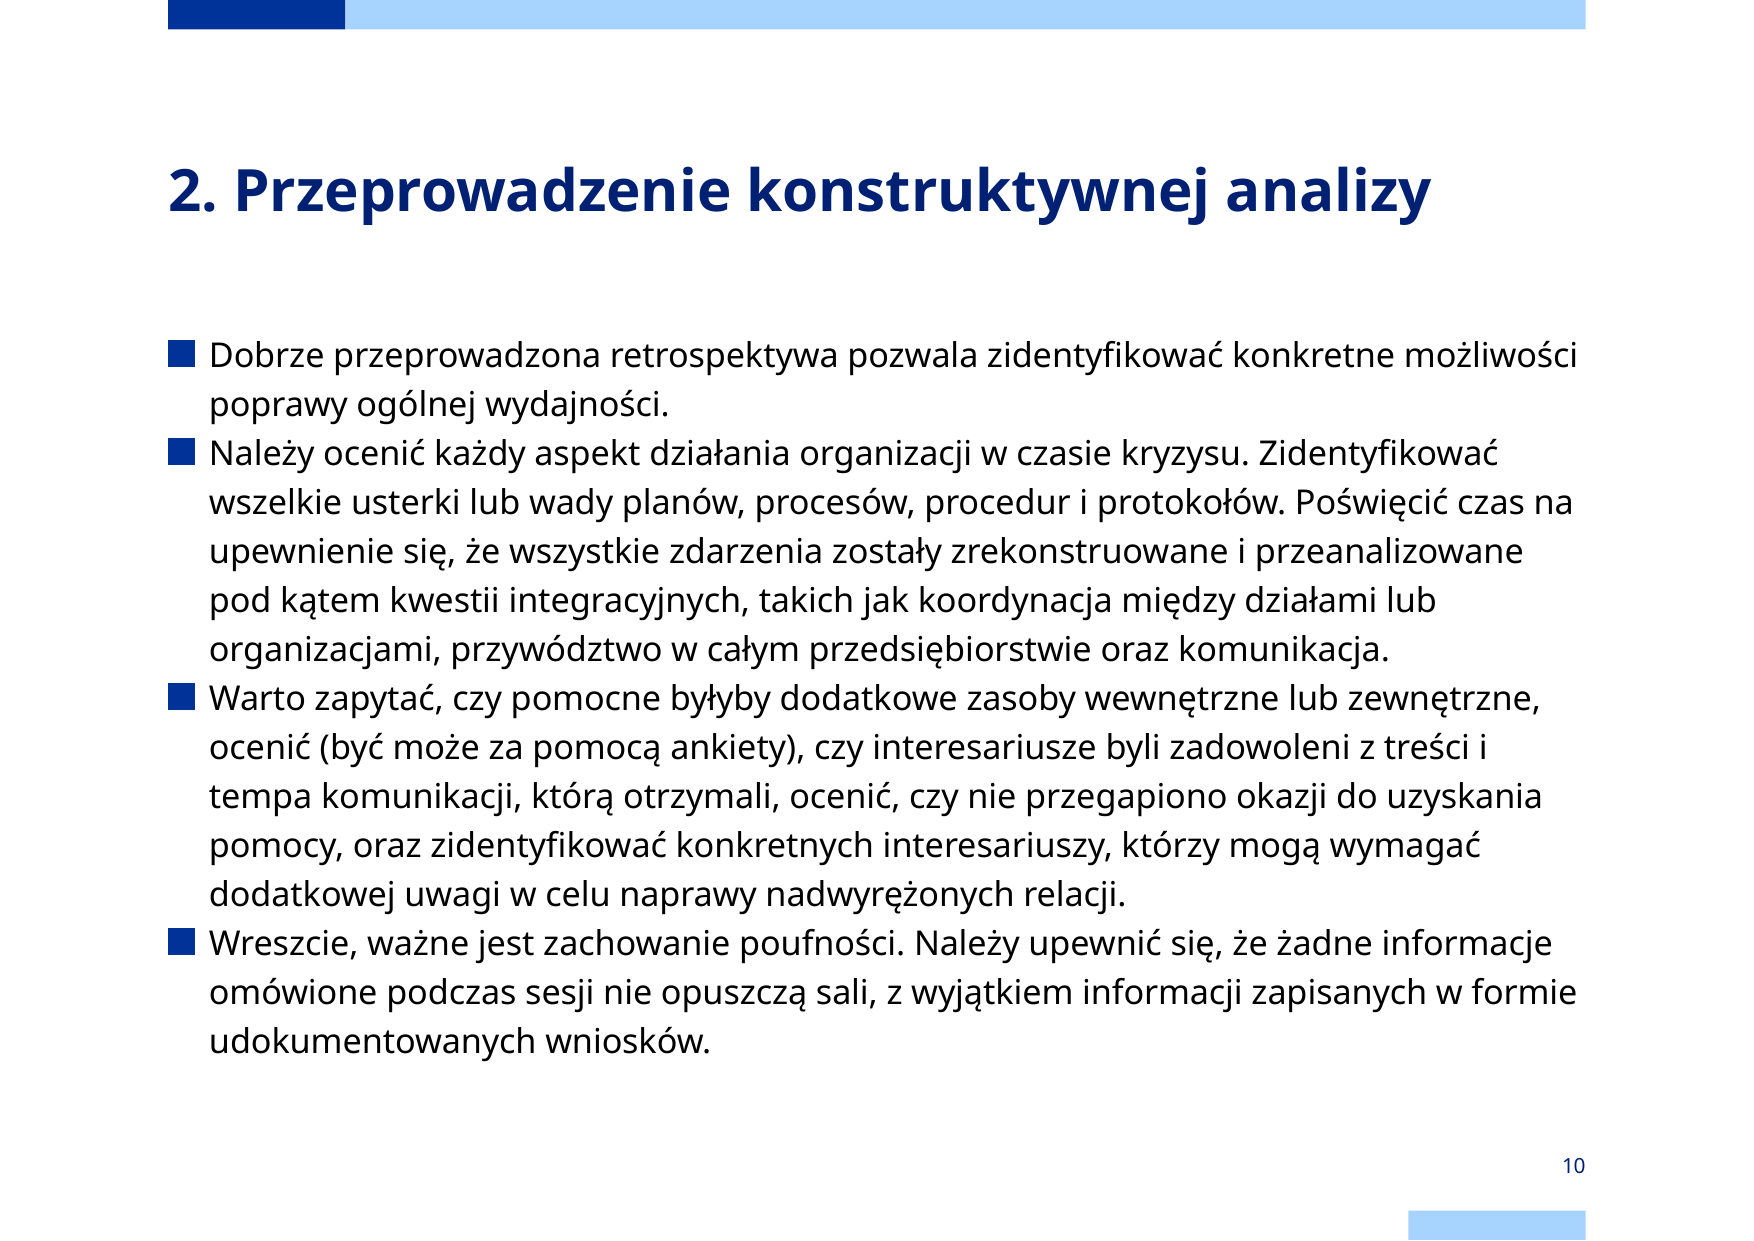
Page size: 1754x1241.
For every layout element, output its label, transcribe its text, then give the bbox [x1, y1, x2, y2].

slide_number 10 [1408, 1151, 1586, 1182]
title 2. Przeprowadzenie konstruktywnej analizy [168, 147, 1586, 324]
picture [168, 683, 195, 710]
list Dobrze przeprowadzona retrospektywa pozwala zidentyfikować konkretne możliwości poprawy ogólnej wydajności. Należy ocenić każdy aspekt działania organizacji w czasie kryzysu. Zidentyfikować wszelkie usterki lub wady planów, procesów, procedur i protokołów. Poświęcić czas na upewnienie się, że wszystkie zdarzenia zostały zrekonstruowane i przeanalizowane pod kątem kwestii integracyjnych, takich jak koordynacja między działami lub organizacjami, przywództwo w całym przedsiębiorstwie oraz komunikacja. Warto zapytać, czy pomocne byłyby dodatkowe zasoby wewnętrzne lub zewnętrzne, ocenić (być może za pomocą ankiety), czy interesariusze byli zadowoleni z treści i tempa komunikacji, którą otrzymali, ocenić, czy nie przegapiono okazji do uzyskania pomocy, oraz zidentyfikować konkretnych interesariuszy, którzy mogą wymagać dodatkowej uwagi w celu naprawy nadwyrężonych relacji. Wreszcie, ważne jest zachowanie poufności. Należy upewnić się, że żadne informacje omówione podczas sesji nie opuszczą sali, z wyjątkiem informacji zapisanych w formie udokumentowanych wniosków. [168, 324, 1586, 1093]
picture [168, 340, 195, 367]
picture [168, 438, 195, 465]
picture [168, 928, 195, 955]
